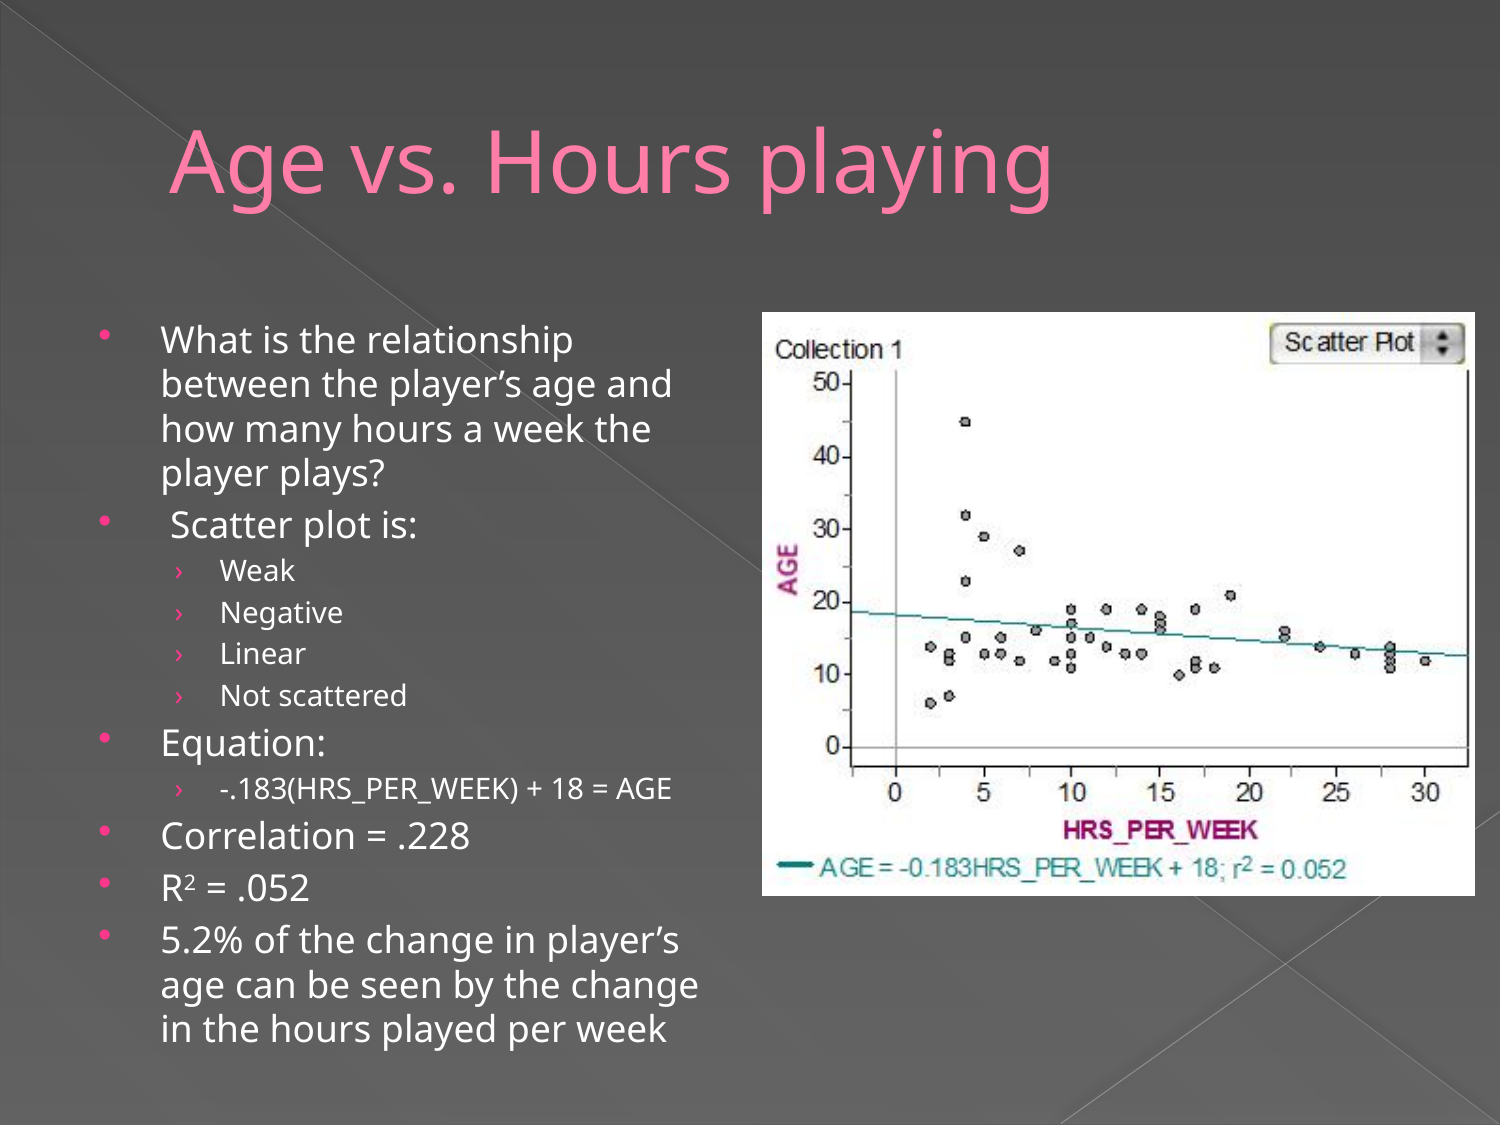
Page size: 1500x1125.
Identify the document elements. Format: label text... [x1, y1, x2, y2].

list What is the relationship between the player’s age and how many hours a week the player plays? Scatter plot is: Weak Negative Linear Not scattered Equation: -.183(HRS_PER_WEEK) + 18 = AGE Correlation = .228 R2 = .052 5.2% of the change in player’s age can be seen by the change in the hours played per week [75, 308, 750, 1059]
title Age vs. Hours playing [75, 43, 1425, 274]
picture [762, 312, 1476, 896]
